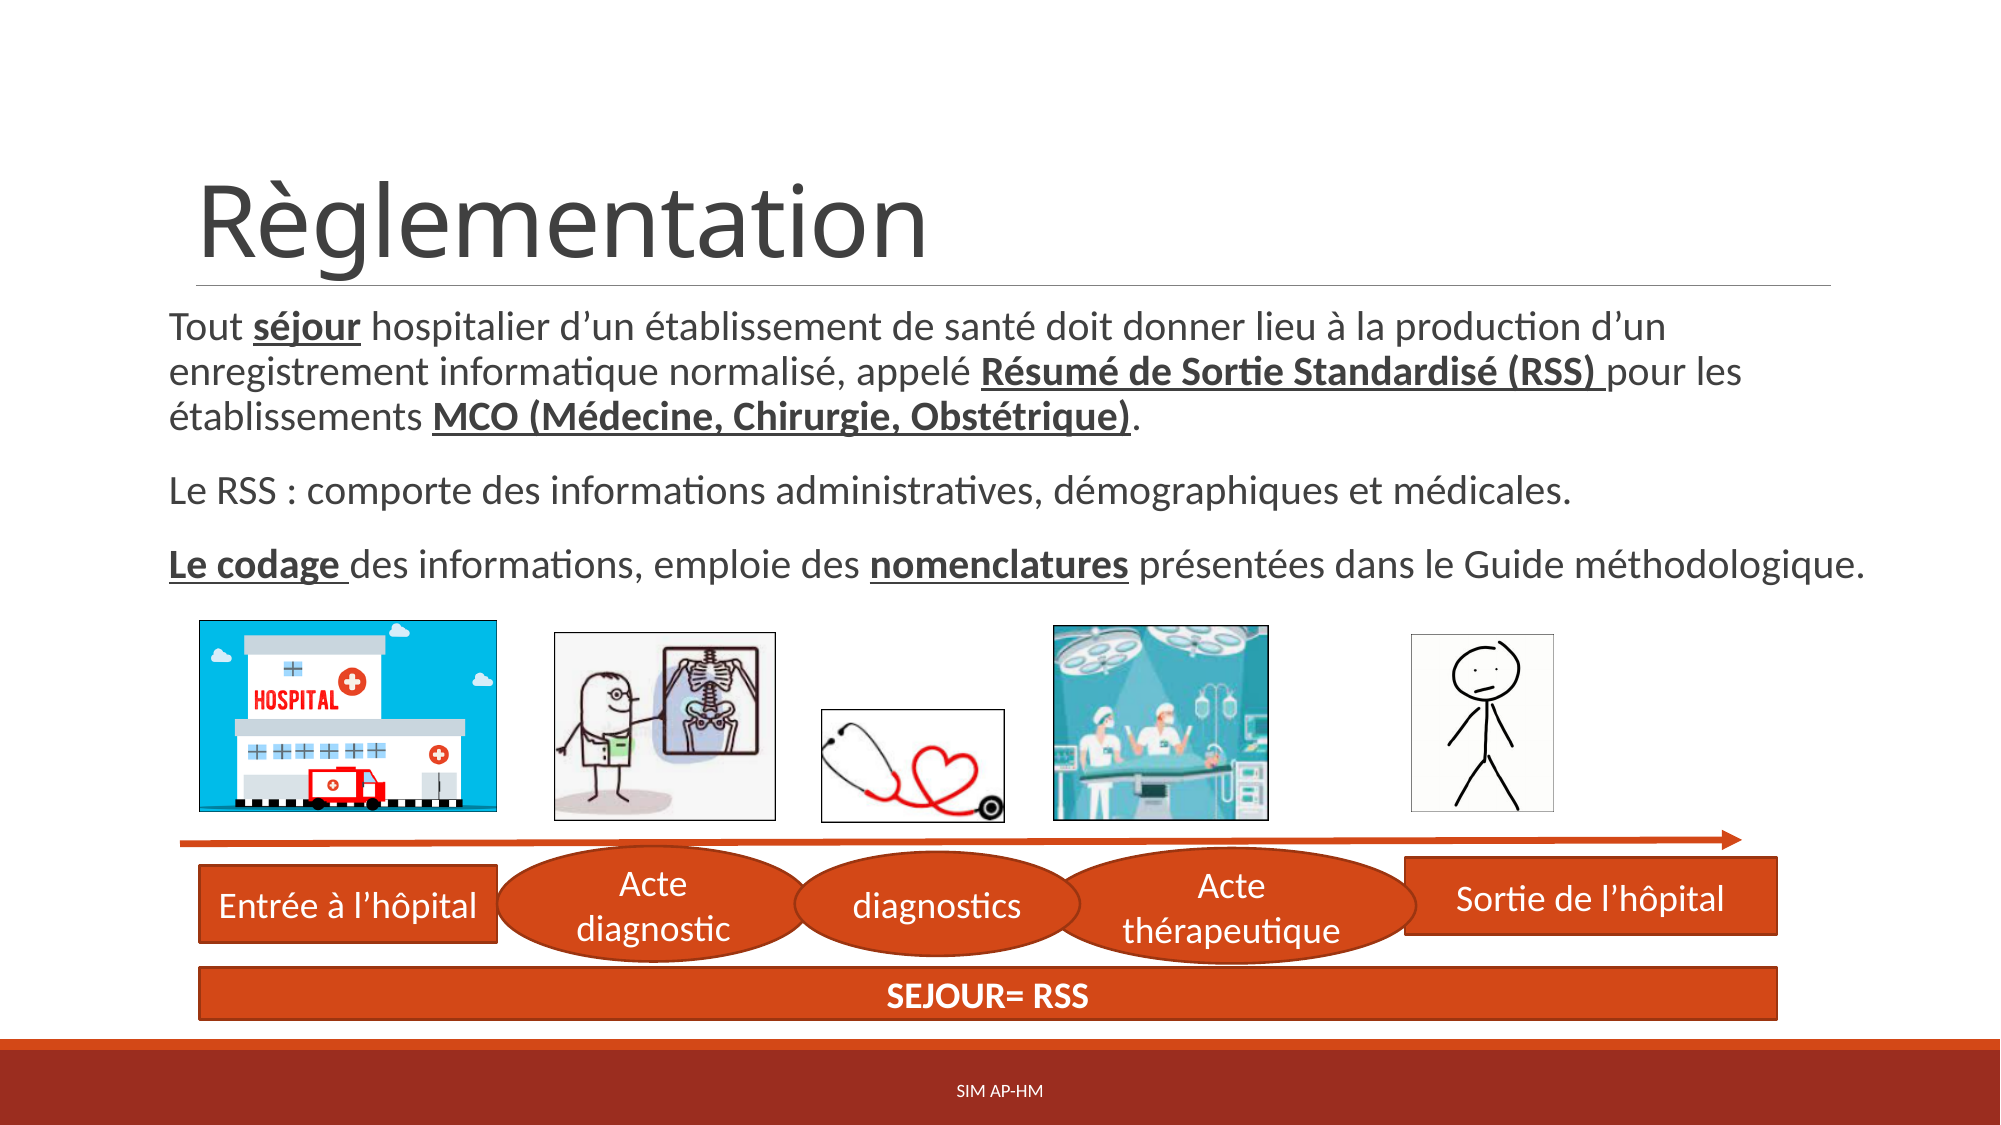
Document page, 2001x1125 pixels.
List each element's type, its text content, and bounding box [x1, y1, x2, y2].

text_box Sortie de l’hôpital [1404, 856, 1778, 936]
text_box Acte thérapeutique [1063, 854, 1418, 965]
picture [390, 624, 409, 636]
picture [212, 649, 231, 661]
picture [553, 632, 776, 821]
picture [198, 619, 498, 813]
text_box Entrée à l’hôpital [198, 864, 498, 944]
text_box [179, 839, 1743, 845]
picture [821, 708, 1006, 824]
picture [235, 636, 465, 809]
text_box diagnostics [793, 854, 1082, 958]
text_box SEJOUR= RSS [198, 966, 1778, 1021]
picture [1053, 625, 1269, 821]
list Tout séjour hospitalier d’un établissement de santé doit donner lieu à la production d’un enregistrement informatique normalisé, appelé Résumé de Sortie Standardisé (RSS) pour les établissements MCO (Médecine, Chirurgie, Obstétrique). Le RSS : comporte des informations administratives, démographiques et médicales. Le codage des informations, emploie des nomenclatures présentées dans le Guide méthodolo­gique. [153, 296, 1897, 650]
title Règlementation [180, 47, 1830, 285]
footer SIM AP-HM [604, 1059, 1396, 1120]
text_box Acte diagnostic [495, 854, 803, 963]
picture [473, 673, 492, 685]
picture [1410, 634, 1555, 813]
